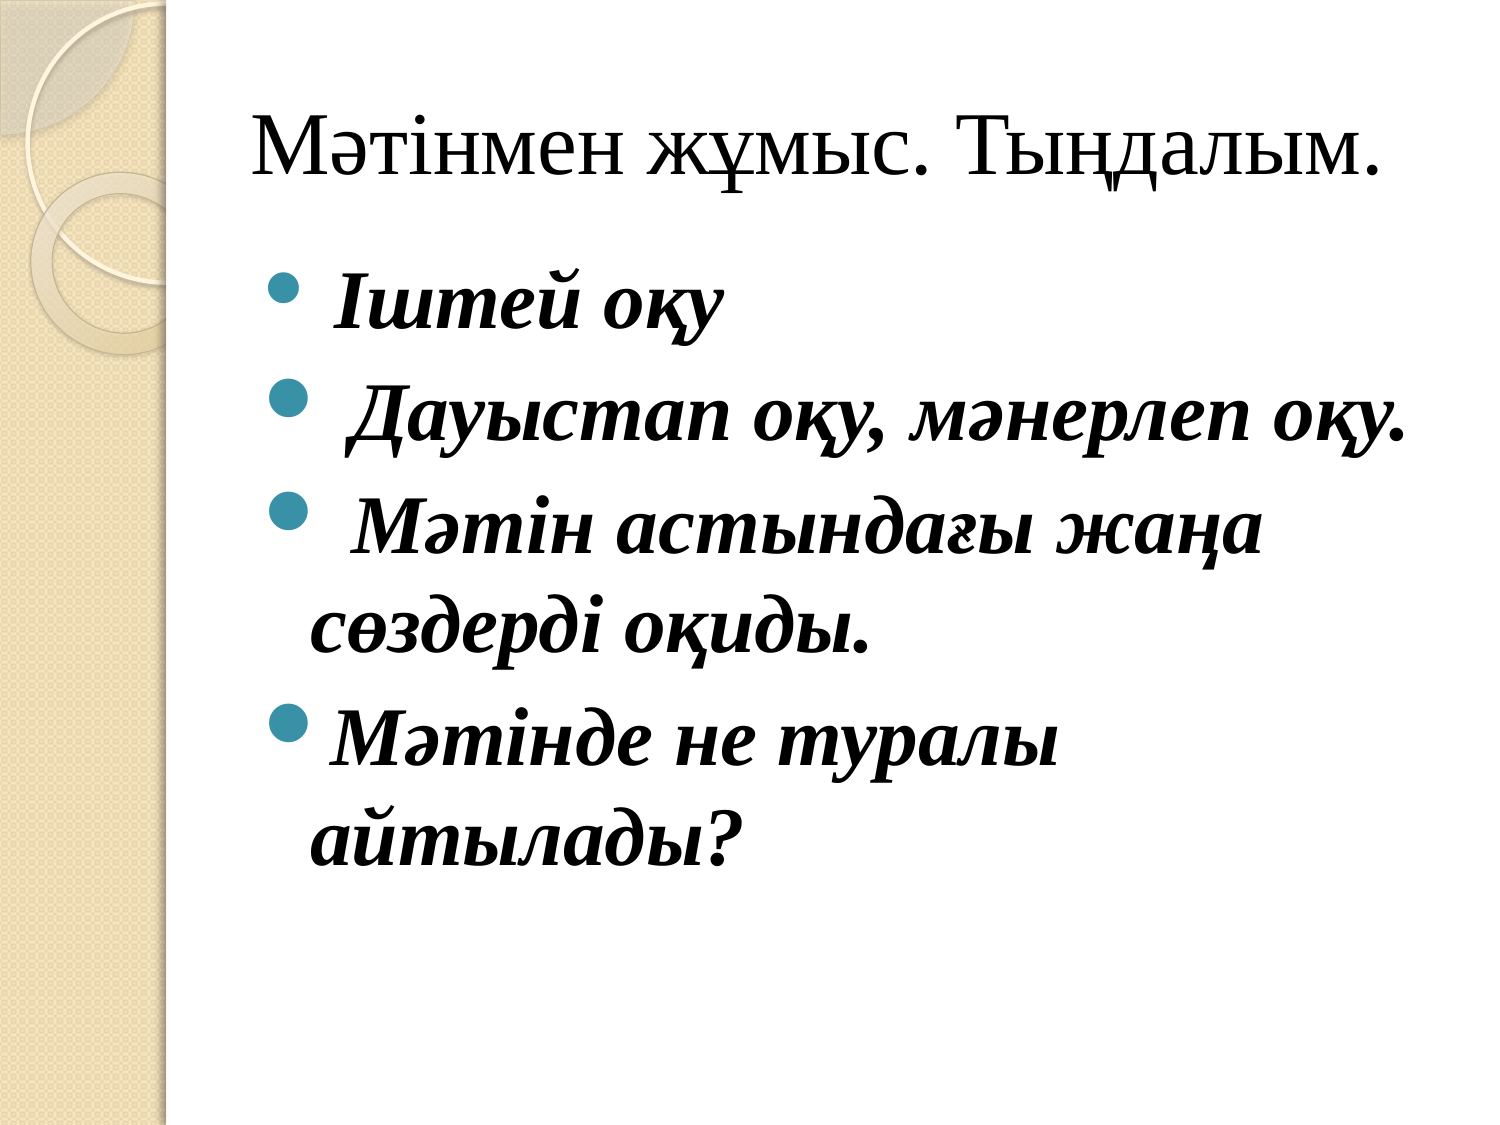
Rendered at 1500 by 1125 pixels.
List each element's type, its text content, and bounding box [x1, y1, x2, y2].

title Мәтінмен жұмыс. Тыңдалым. [235, 45, 1466, 233]
list Іштей оқу Дауыстап оқу, мәнерлеп оқу. Мәтін астындағы жаңа сөздерді оқиды. Мәтінде не туралы айтылады? [235, 237, 1466, 1025]
